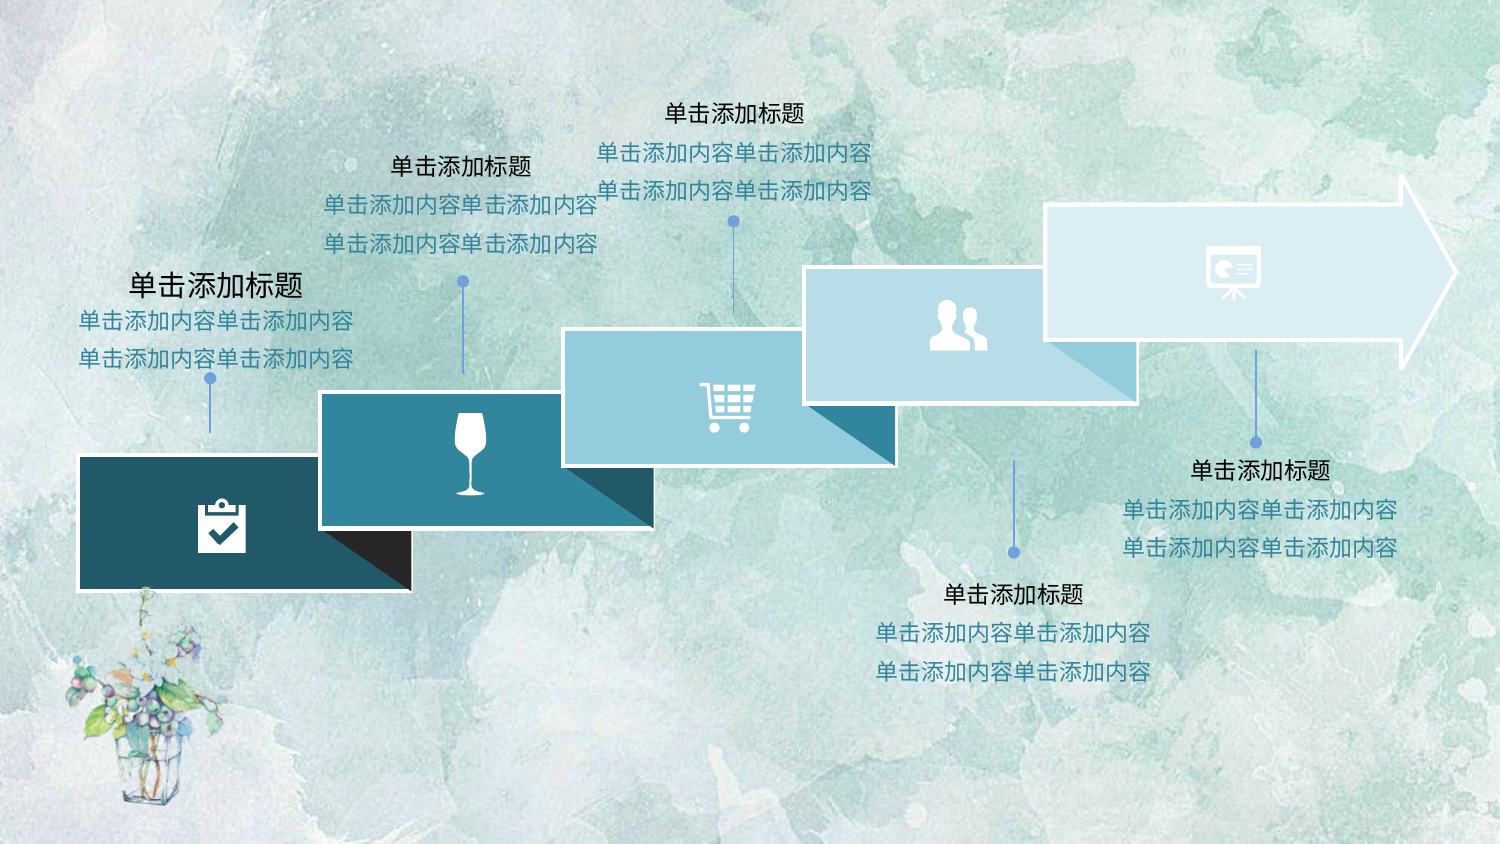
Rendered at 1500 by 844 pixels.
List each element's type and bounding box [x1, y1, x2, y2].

picture [0, 0, 1500, 844]
text_box [66, 98, 1457, 696]
